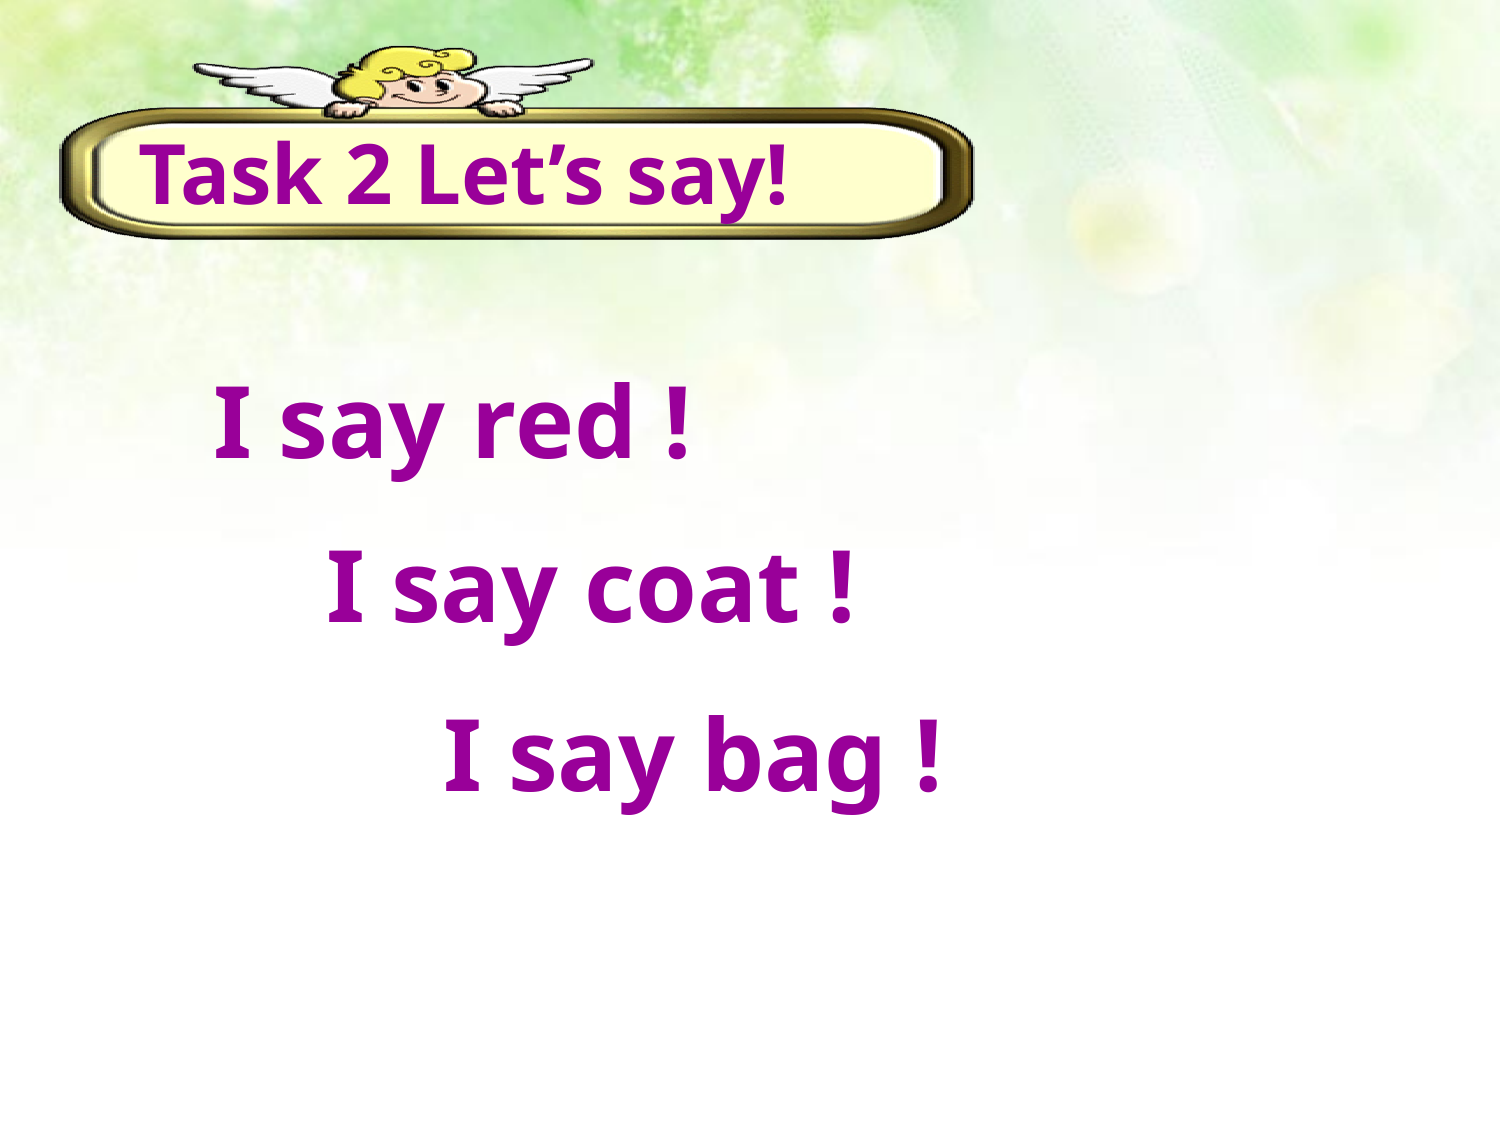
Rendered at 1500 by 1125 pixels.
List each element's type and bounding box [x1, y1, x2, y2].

picture [0, 0, 1500, 1125]
text_box [52, 42, 985, 243]
